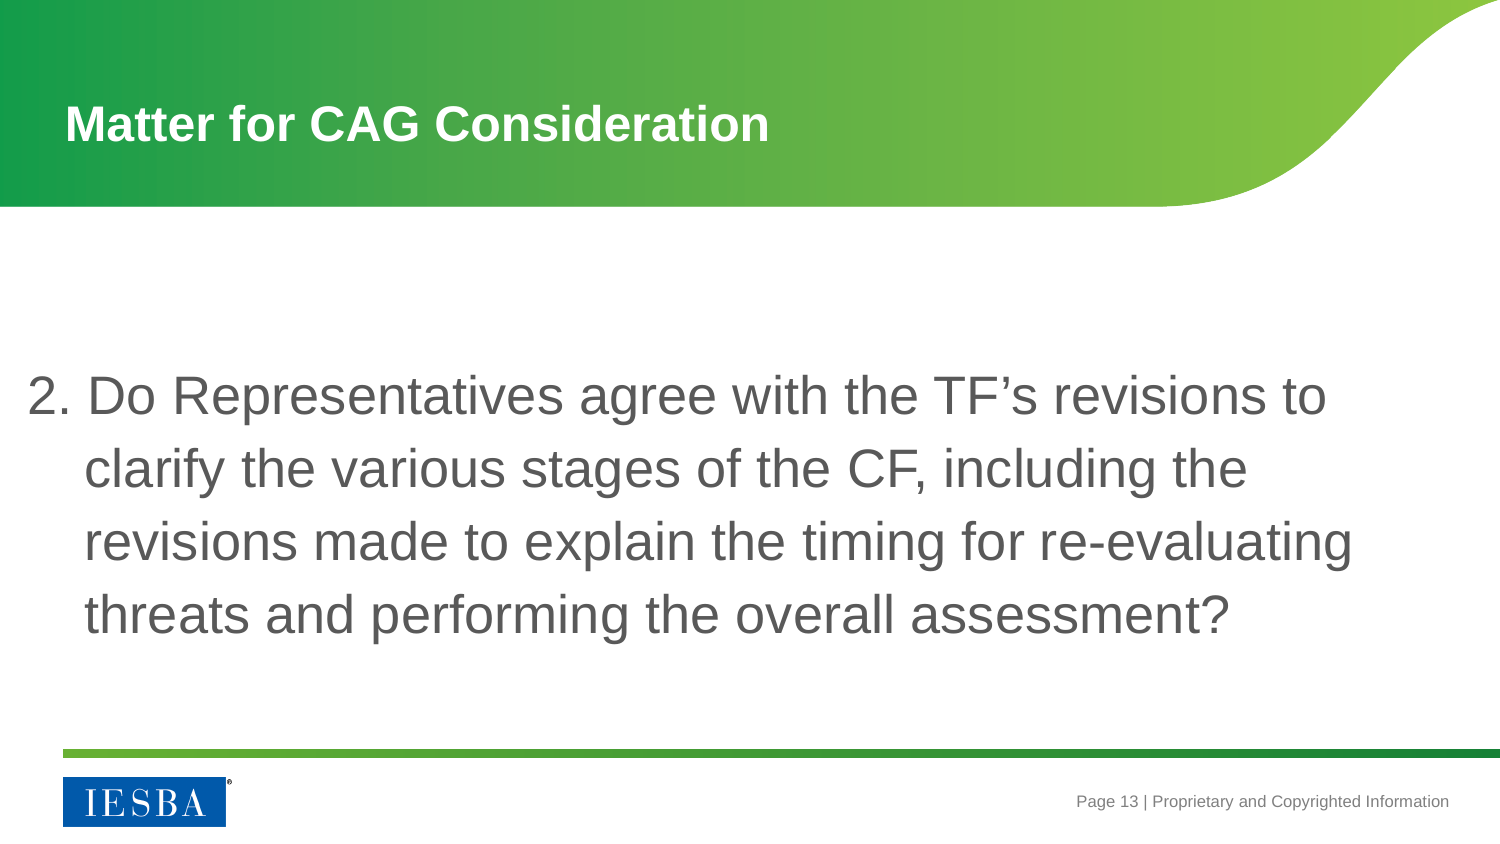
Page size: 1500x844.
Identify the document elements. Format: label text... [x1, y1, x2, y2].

text_box 2. Do Representatives agree with the TF’s revisions to clarify the various stages of the CF, including the revisions made to explain the timing for re-evaluating threats and performing the overall assessment? [12, 209, 1463, 735]
picture [63, 777, 232, 827]
picture [0, 0, 1500, 207]
text_box Matter for CAG Consideration [49, 84, 1263, 160]
